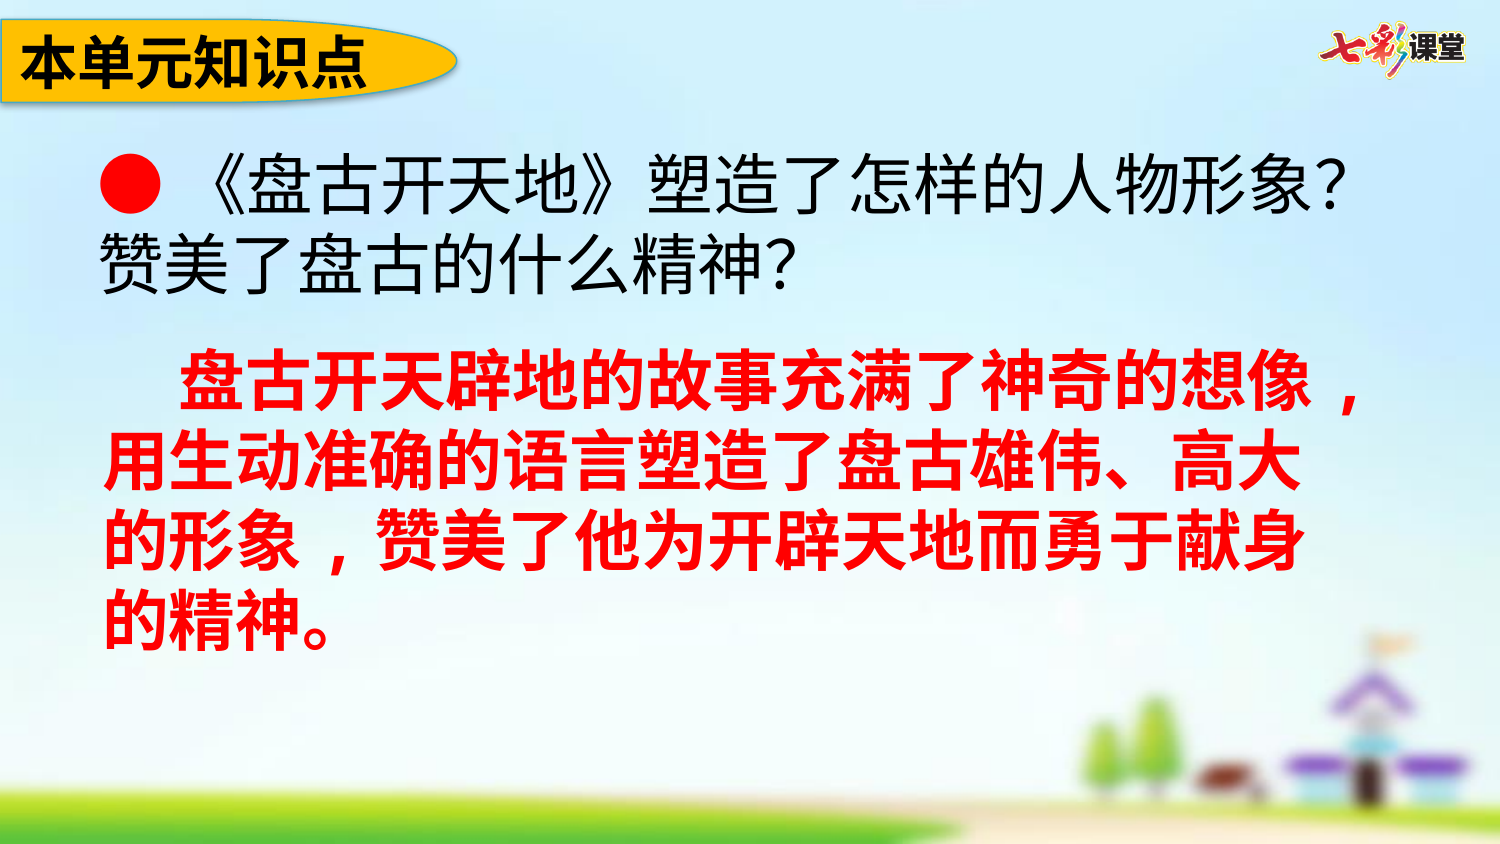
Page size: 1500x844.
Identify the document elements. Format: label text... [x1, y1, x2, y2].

text_box ●《盘古开天地》塑造了怎样的人物形象？赞美了盘古的什么精神？ [82, 135, 1436, 311]
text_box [0, 19, 457, 104]
text_box 盘古开天辟地的故事充满了神奇的想像,用生动准确的语言塑造了盘古雄伟、高大的形象,赞美了他为开辟天地而勇于献身的精神。 [87, 331, 1381, 667]
picture [0, 0, 1500, 844]
